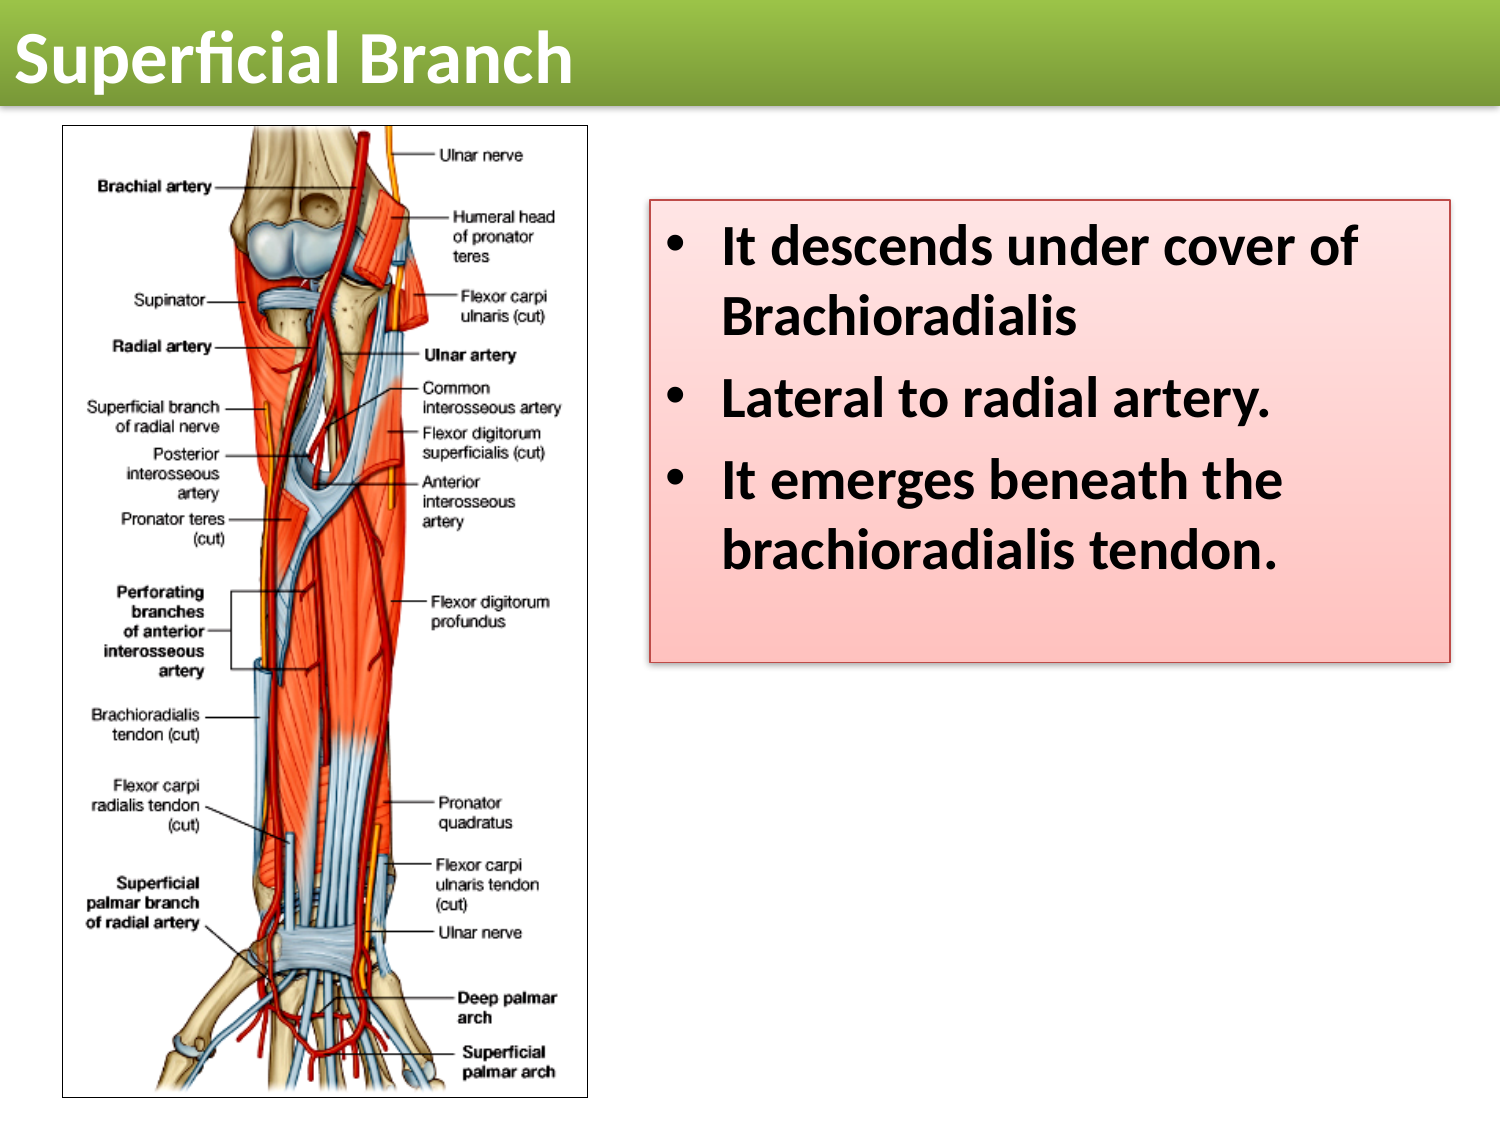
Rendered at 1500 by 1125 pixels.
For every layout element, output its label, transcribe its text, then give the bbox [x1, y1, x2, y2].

list It descends under cover of Brachioradialis Lateral to radial artery. It emerges beneath the brachioradialis tendon. [649, 199, 1451, 663]
picture [62, 124, 588, 1098]
text_box Superficial Branch [0, 0, 1500, 106]
